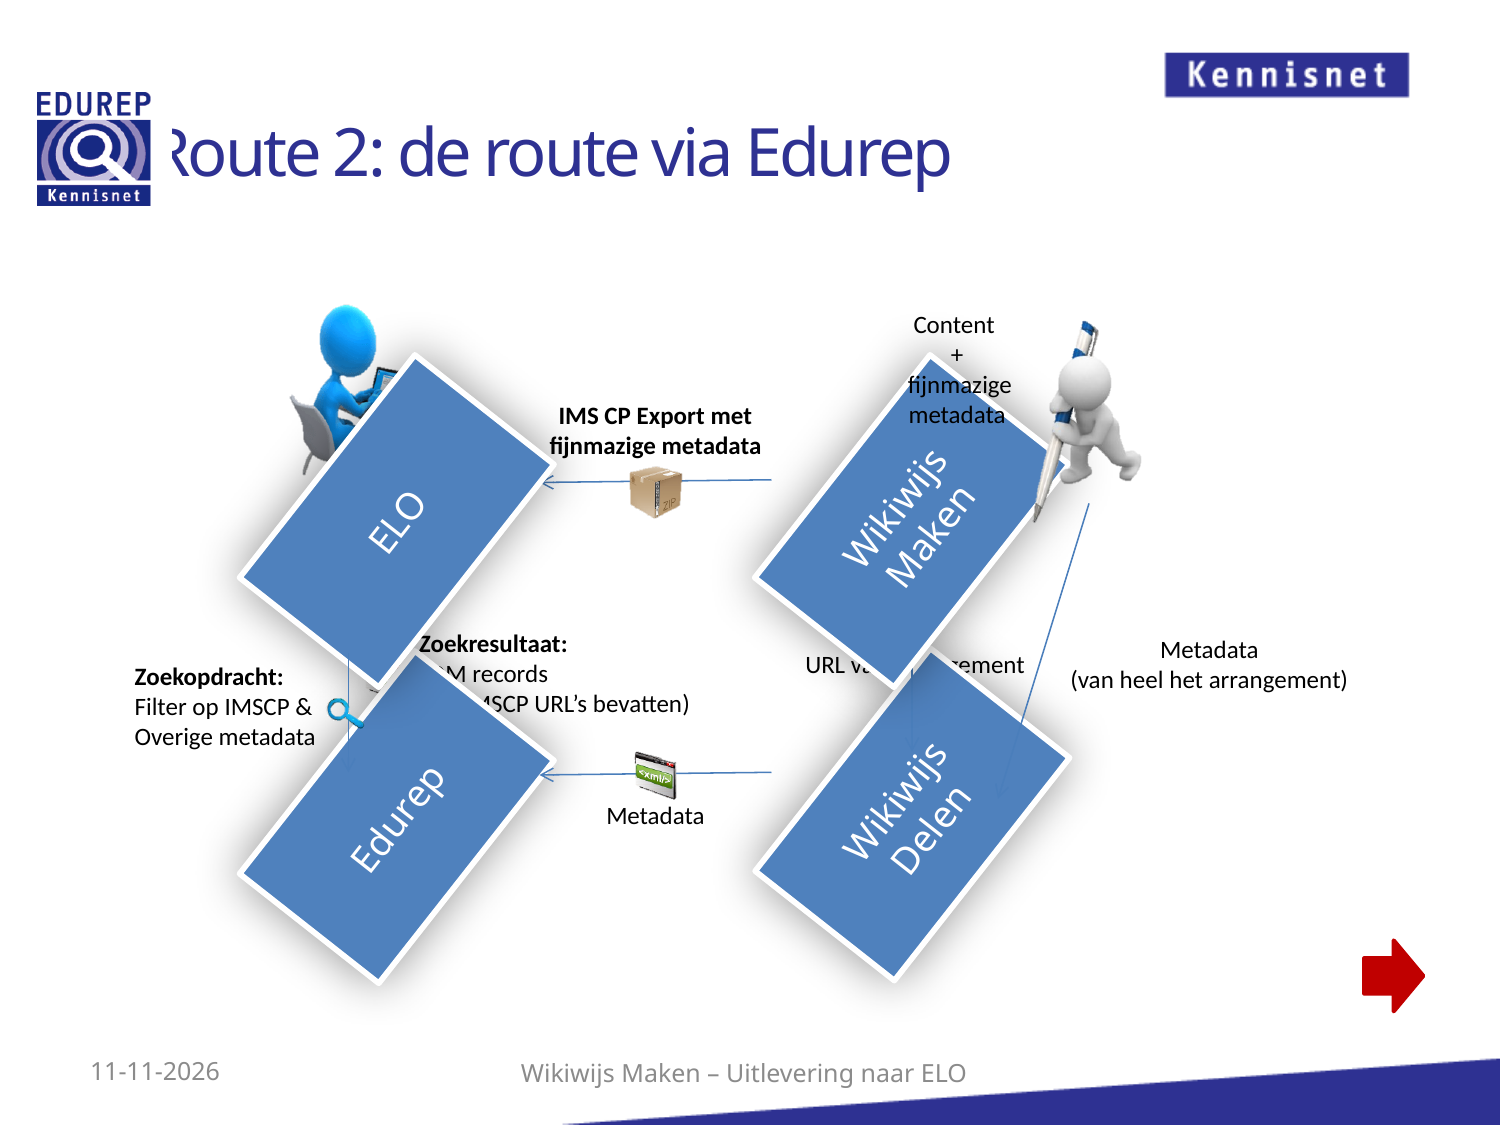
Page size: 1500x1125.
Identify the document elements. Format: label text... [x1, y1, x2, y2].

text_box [119, 432, 539, 773]
title Route 2: de route via Edurep [74, 55, 1426, 244]
footer Wikiwijs Maken – Uitlevering naar ELO [312, 1042, 1176, 1103]
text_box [430, 391, 881, 522]
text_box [997, 503, 1377, 799]
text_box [770, 638, 1058, 904]
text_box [545, 618, 715, 726]
text_box [1362, 938, 1425, 1014]
picture [0, 0, 1500, 1125]
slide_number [75, 1042, 278, 1103]
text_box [770, 301, 1202, 610]
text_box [254, 728, 772, 906]
